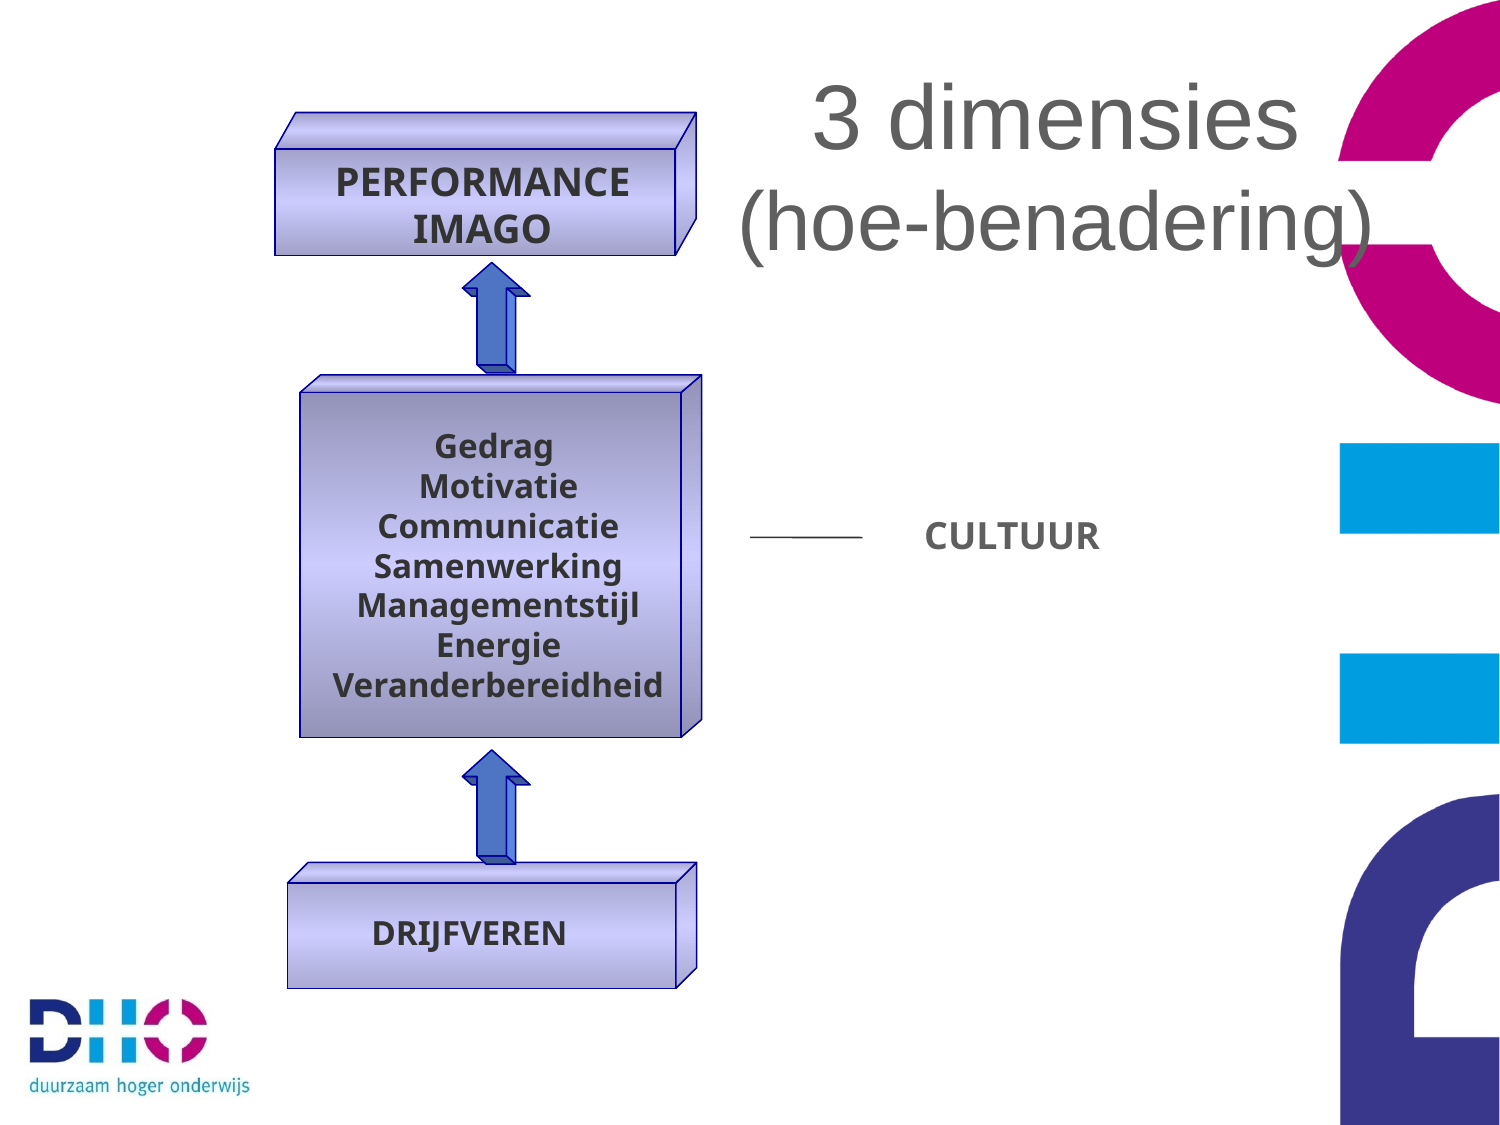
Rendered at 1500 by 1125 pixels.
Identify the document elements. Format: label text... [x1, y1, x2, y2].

text_box Gedrag Motivatie Communicatie Samenwerking Managementstijl Energie Veranderbereidheid [287, 424, 294, 705]
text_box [462, 262, 531, 374]
picture [24, 999, 250, 1102]
text_box CULTUUR [924, 512, 1101, 603]
text_box 3 dimensies (hoe-benadering) [699, 49, 1413, 275]
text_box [274, 112, 697, 260]
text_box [299, 374, 702, 738]
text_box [462, 749, 531, 865]
picture [1338, 0, 1500, 1125]
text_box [287, 862, 697, 989]
